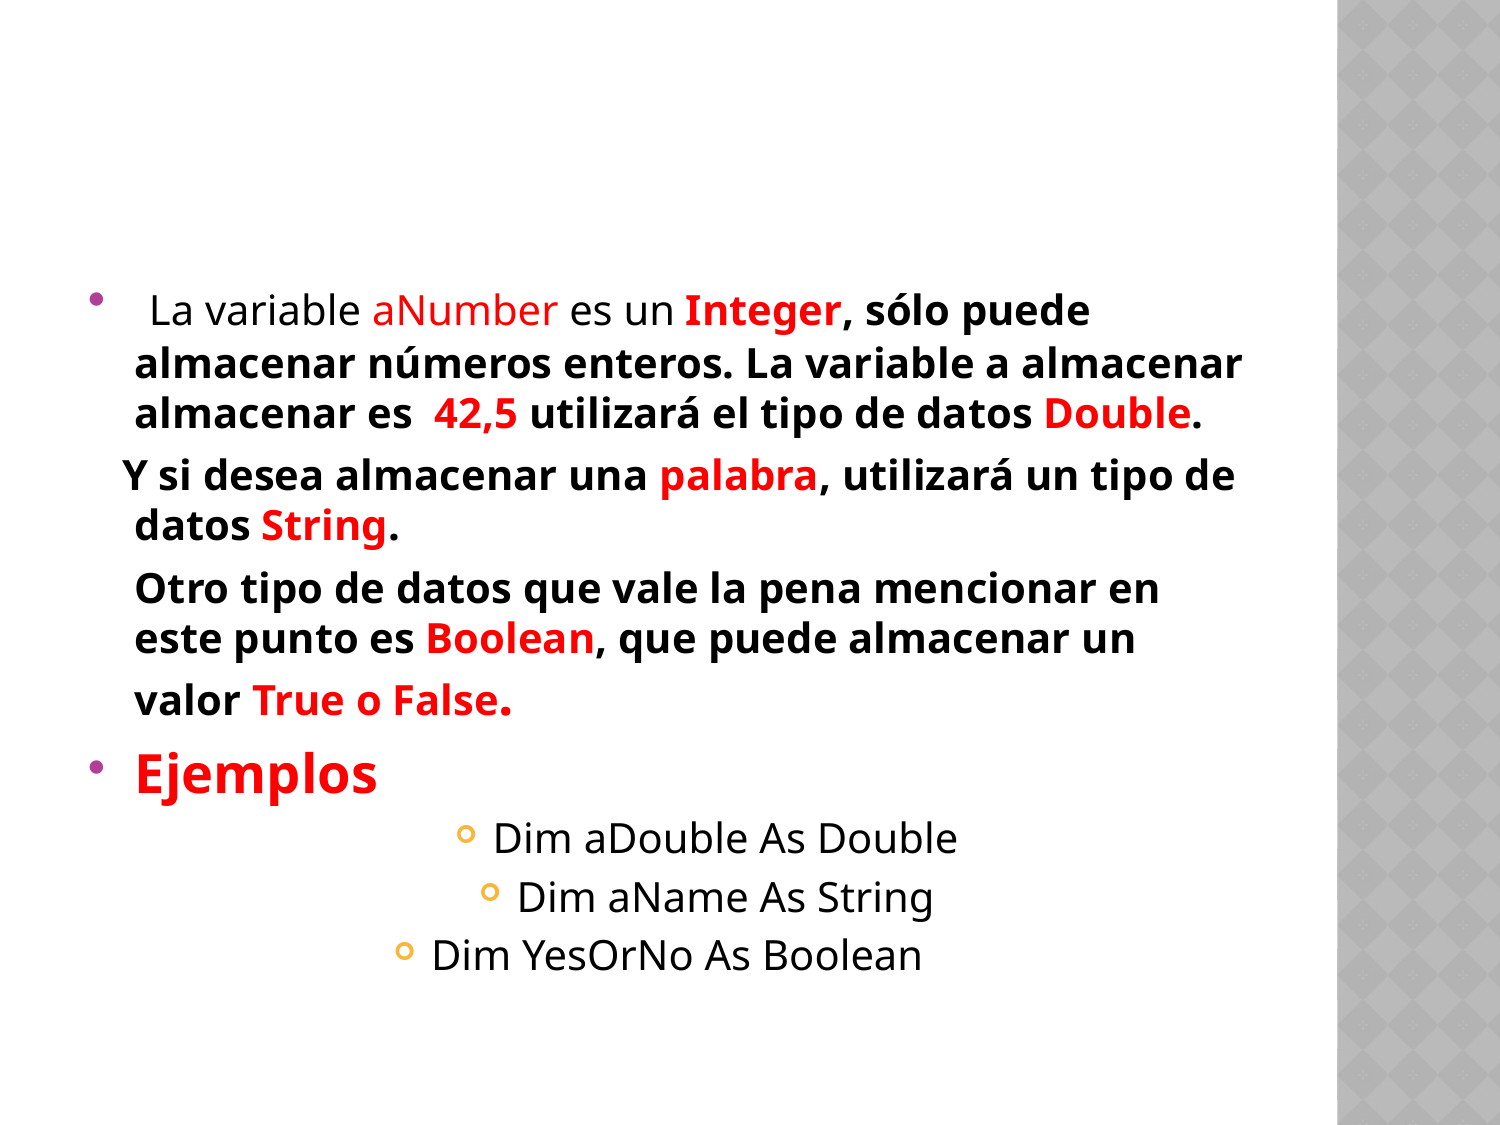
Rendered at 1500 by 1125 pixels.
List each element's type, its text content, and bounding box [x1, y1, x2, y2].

list La variable aNumber es un Integer, sólo puede almacenar números enteros. La variable a almacenar almacenar es 42,5 utilizará el tipo de datos Double. Y si desea almacenar una palabra, utilizará un tipo de datos String. Otro tipo de datos que vale la pena mencionar en este punto es Boolean, que puede almacenar un valor True o False. Ejemplos Dim aDouble As Double Dim aName As String Dim YesOrNo As Boolean [75, 264, 1263, 1059]
